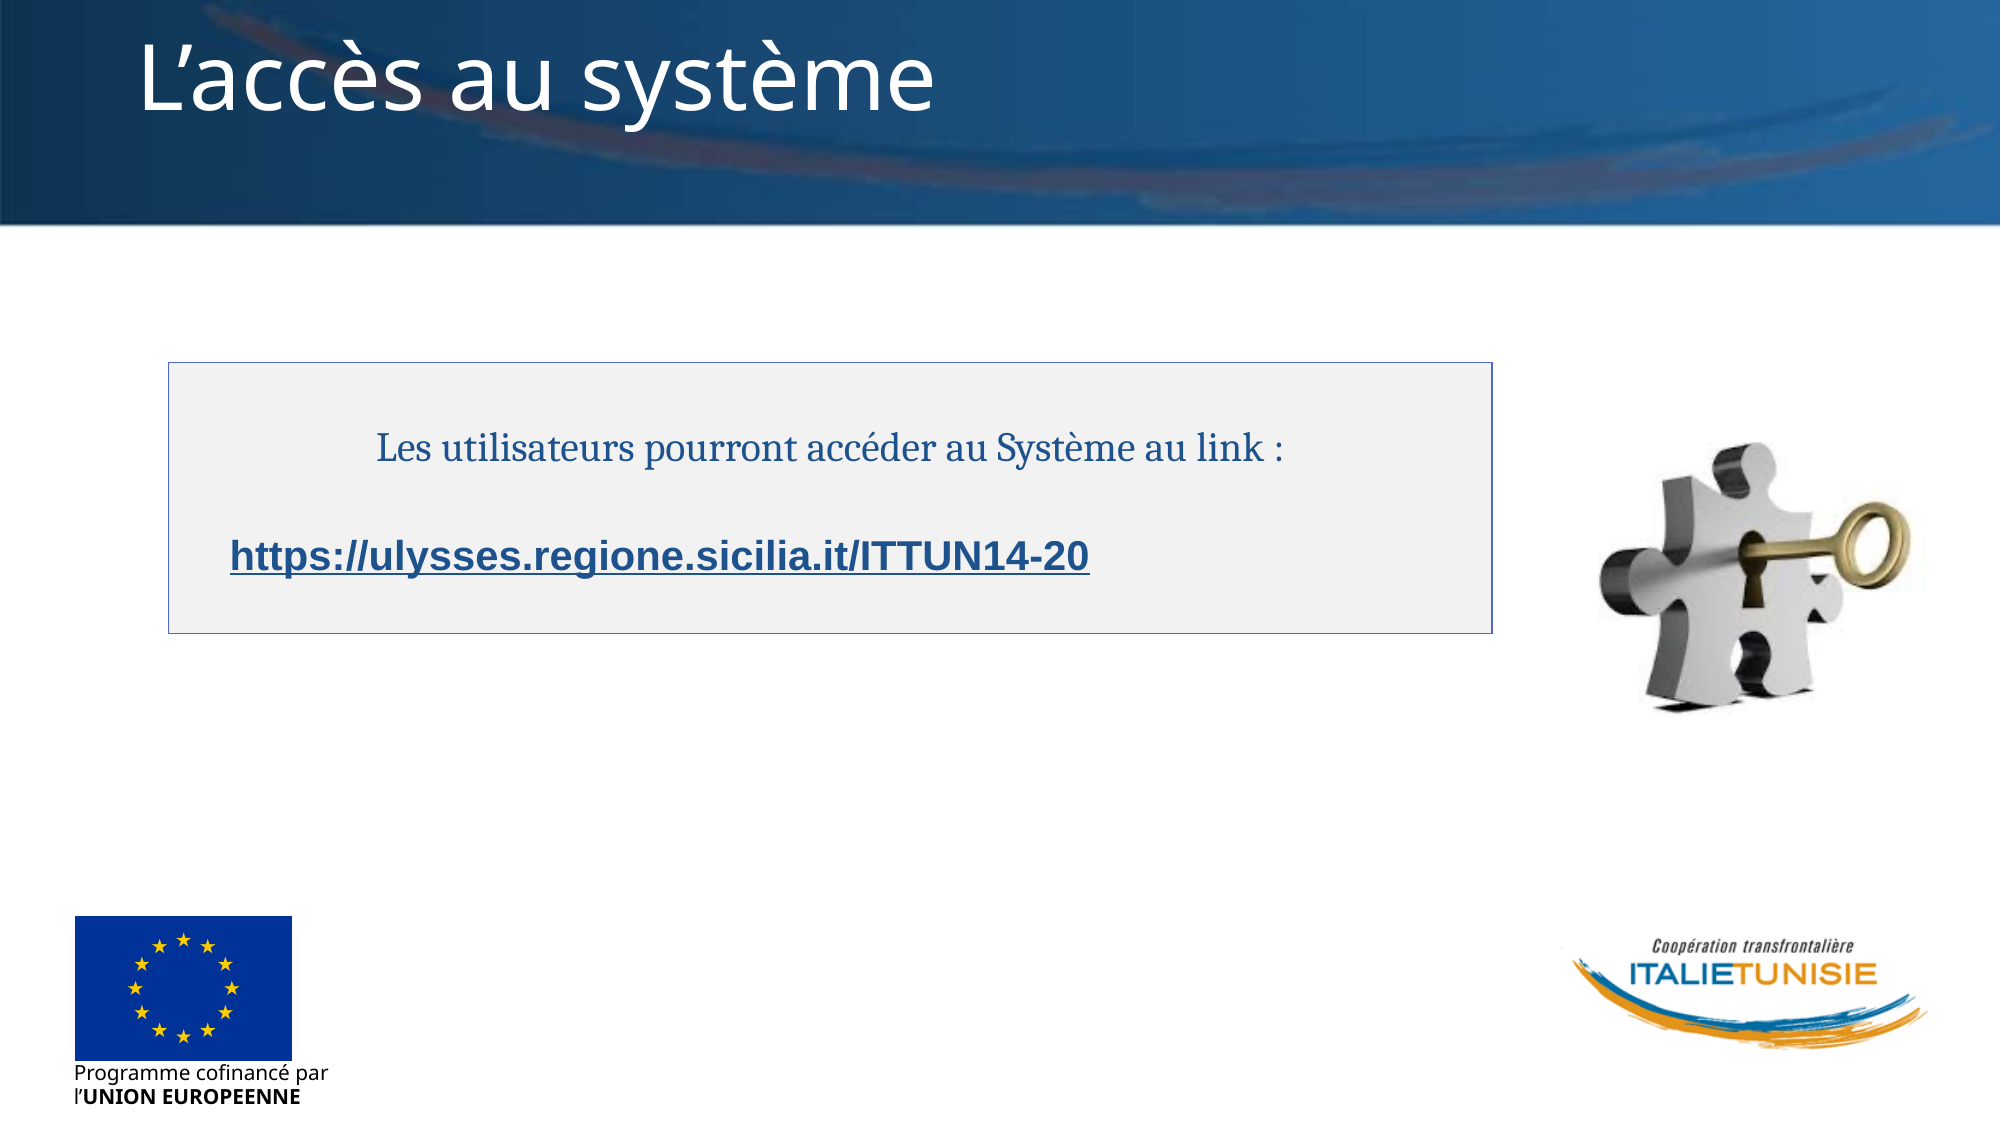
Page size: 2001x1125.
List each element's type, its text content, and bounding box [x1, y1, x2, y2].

text_box Les utilisateurs pourront accéder au Système au link : https://ulysses.regione.sicilia.it/ITTUN14-20 [168, 362, 1493, 634]
title L’accès au système [122, 23, 1847, 242]
picture [1516, 429, 1984, 743]
picture [1559, 894, 1942, 1085]
picture [75, 916, 292, 1061]
picture [0, 0, 2000, 229]
